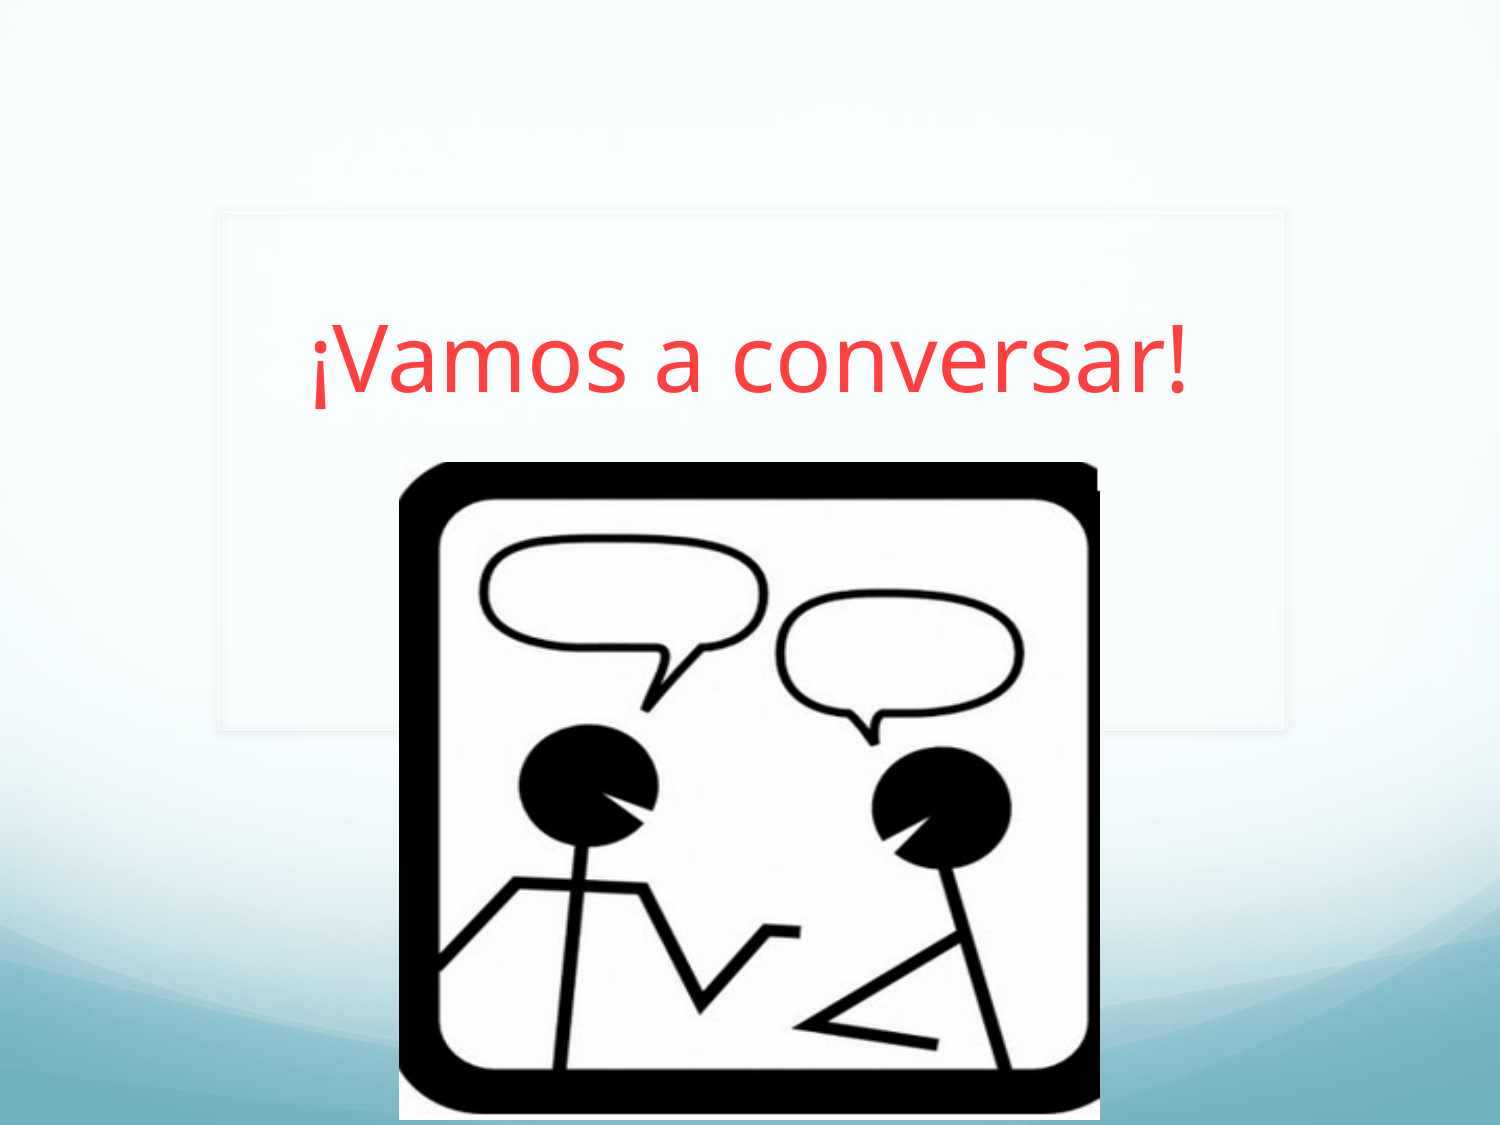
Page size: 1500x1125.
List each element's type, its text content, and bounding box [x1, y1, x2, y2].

picture [399, 461, 1101, 1121]
title ¡Vamos a conversar! [217, 249, 1283, 420]
